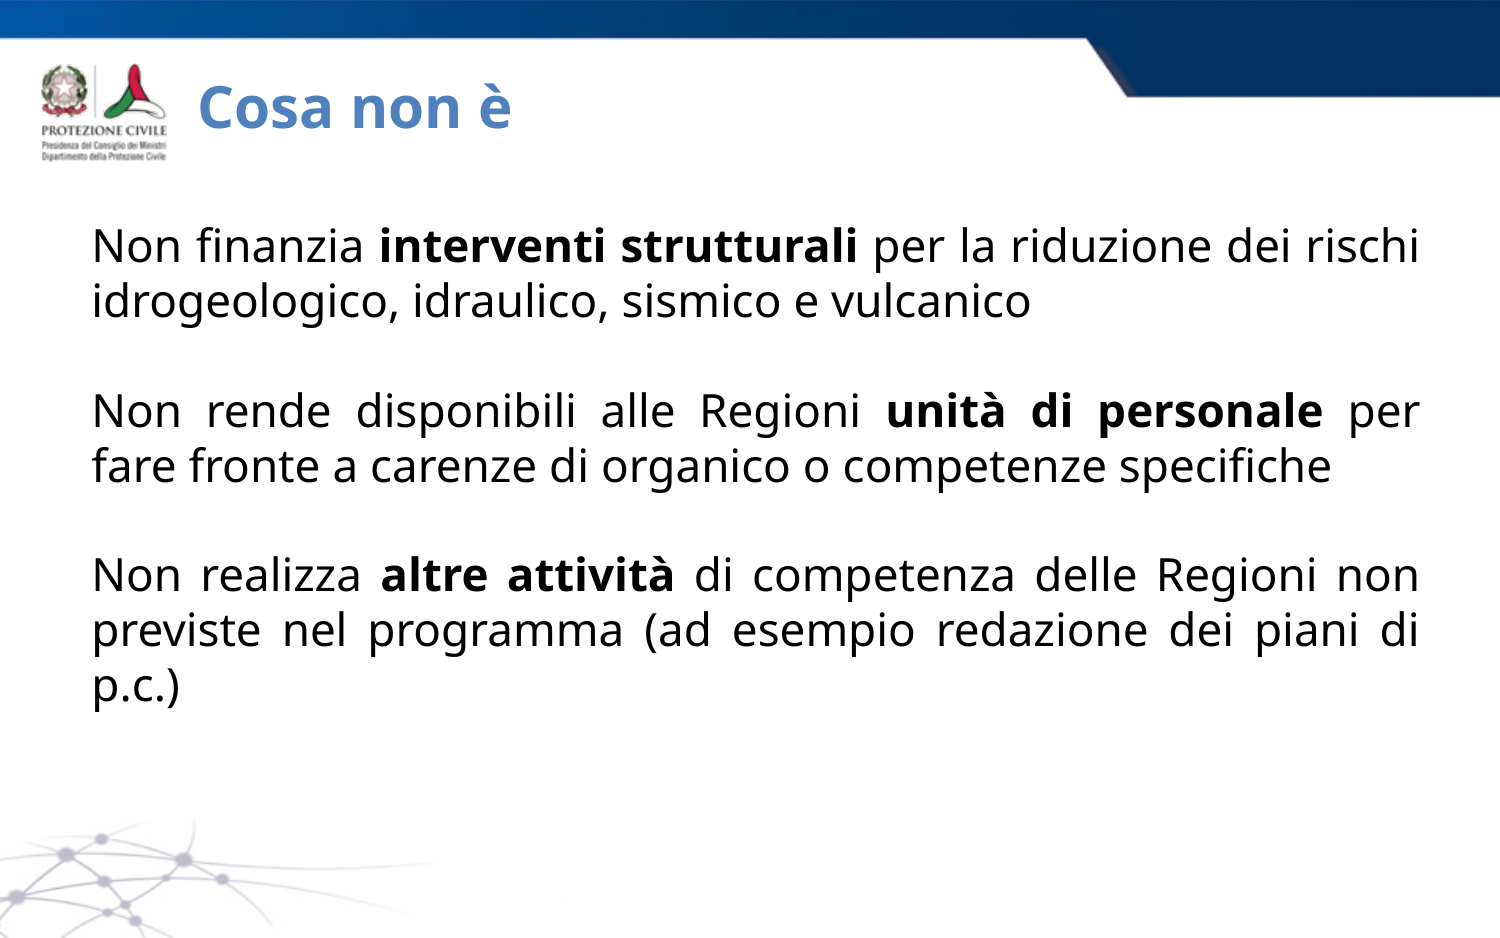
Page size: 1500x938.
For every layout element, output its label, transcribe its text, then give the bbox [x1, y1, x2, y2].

picture [0, 0, 1500, 938]
text_box Non finanzia interventi strutturali per la riduzione dei rischi idrogeologico, idraulico, sismico e vulcanico Non rende disponibili alle Regioni unità di personale per fare fronte a carenze di organico o competenze specifiche Non realizza altre attività di competenza delle Regioni non previste nel programma (ad esempio redazione dei piani di p.c.) [76, 208, 1436, 719]
title Cosa non è [183, 43, 1105, 174]
